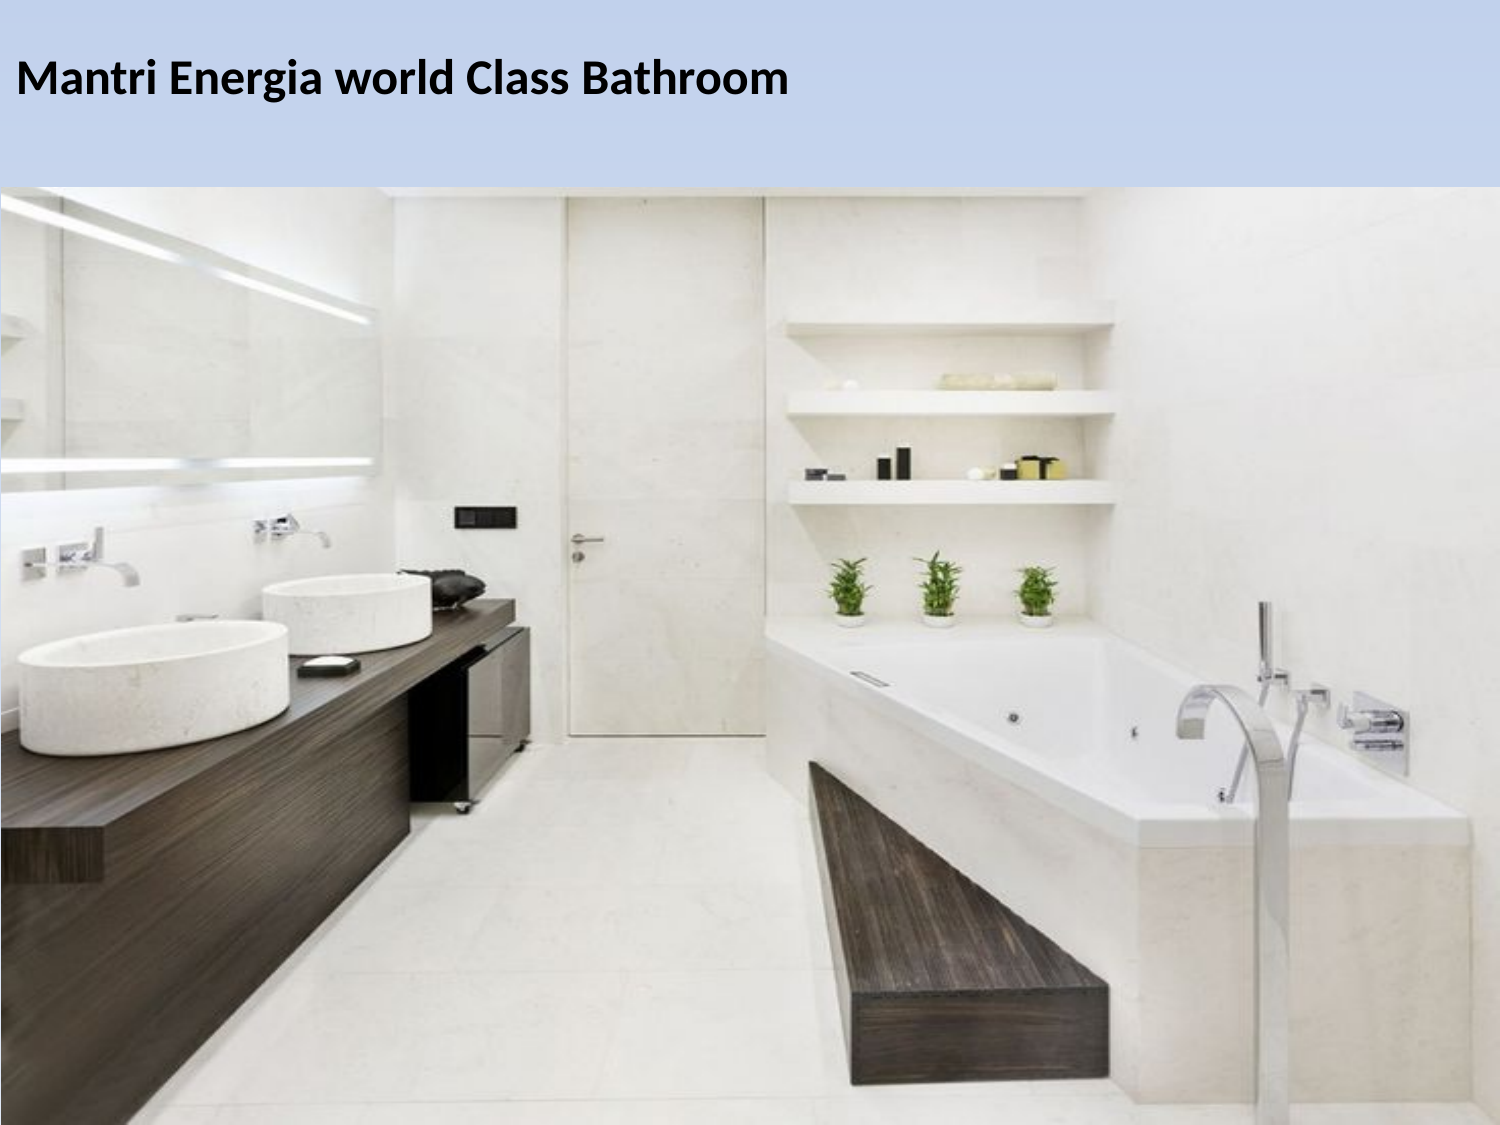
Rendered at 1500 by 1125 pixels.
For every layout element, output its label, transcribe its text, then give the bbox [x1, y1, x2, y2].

text_box Mantri Energia world Class Bathroom [1, 37, 1500, 112]
picture [0, 187, 1500, 1125]
